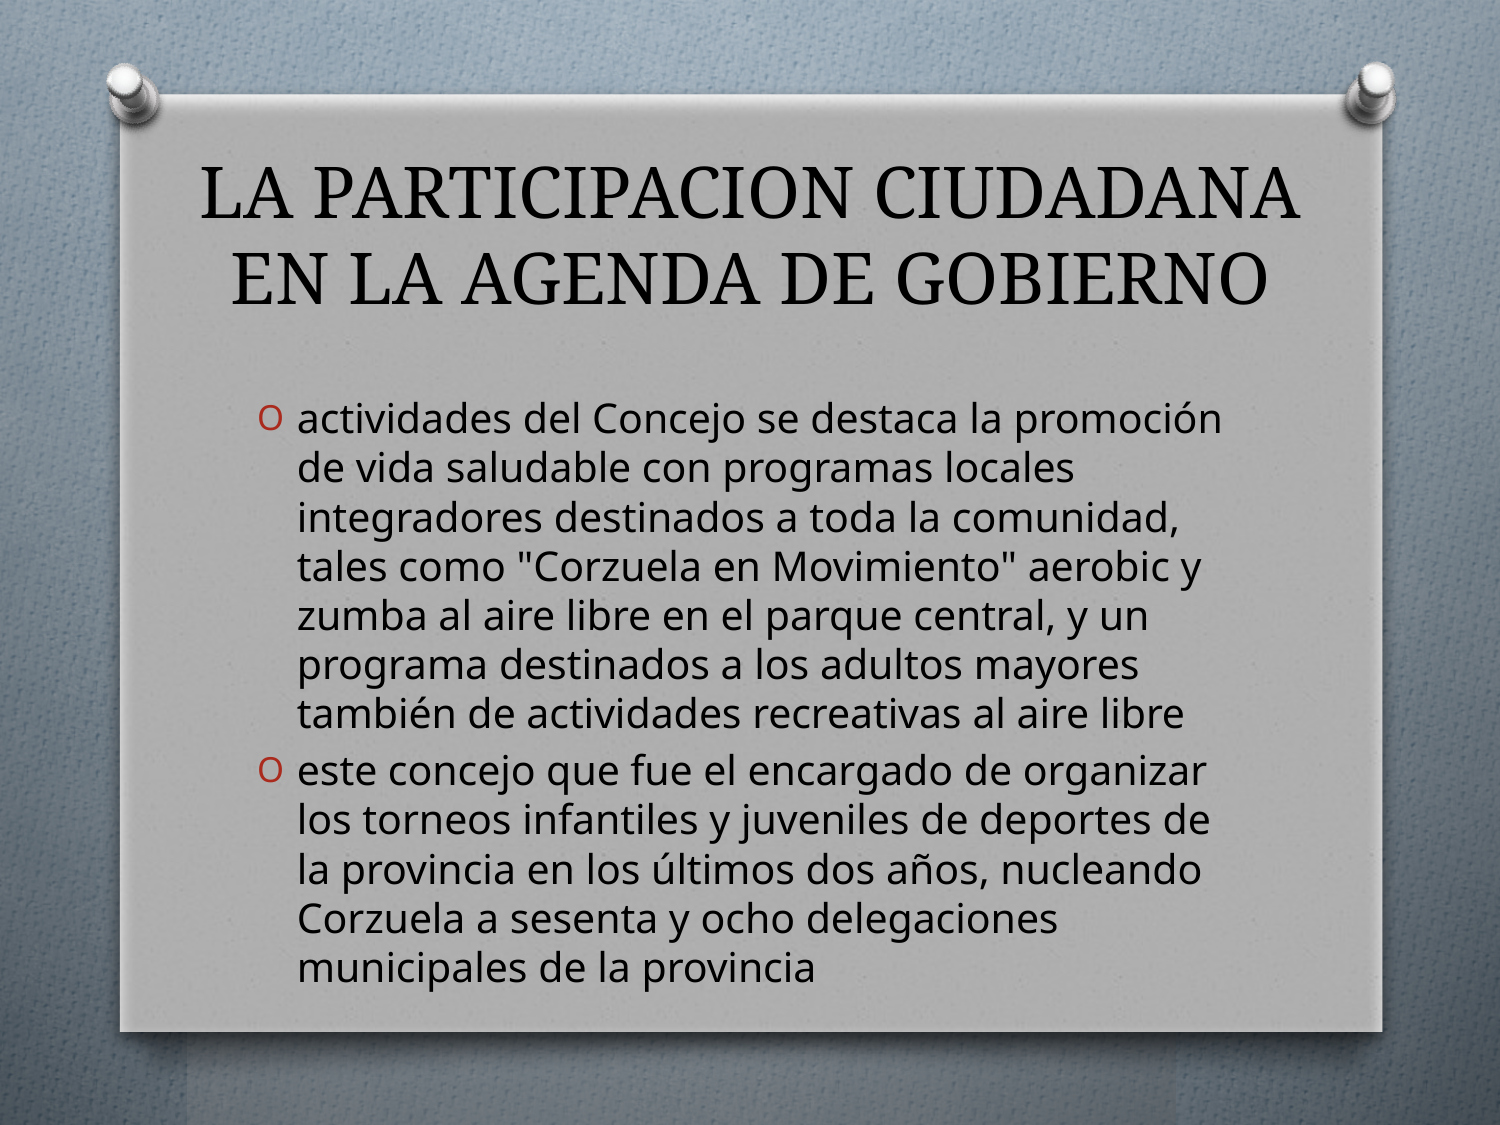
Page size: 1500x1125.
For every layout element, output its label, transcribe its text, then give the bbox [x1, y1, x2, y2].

title LA PARTICIPACION CIUDADANA EN LA AGENDA DE GOBIERNO [179, 134, 1323, 332]
list actividades del Concejo se destaca la promoción de vida saludable con programas locales integradores destinados a toda la comunidad, tales como "Corzuela en Movimiento" aerobic y zumba al aire libre en el parque central, y un programa destinados a los adultos mayores también de actividades recreativas al aire libre este concejo que fue el encargado de organizar los torneos infantiles y juveniles de deportes de la provincia en los últimos dos años, nucleando Corzuela a sesenta y ocho delegaciones municipales de la provincia [242, 385, 1257, 1012]
picture [75, 29, 198, 153]
picture [1317, 35, 1439, 156]
